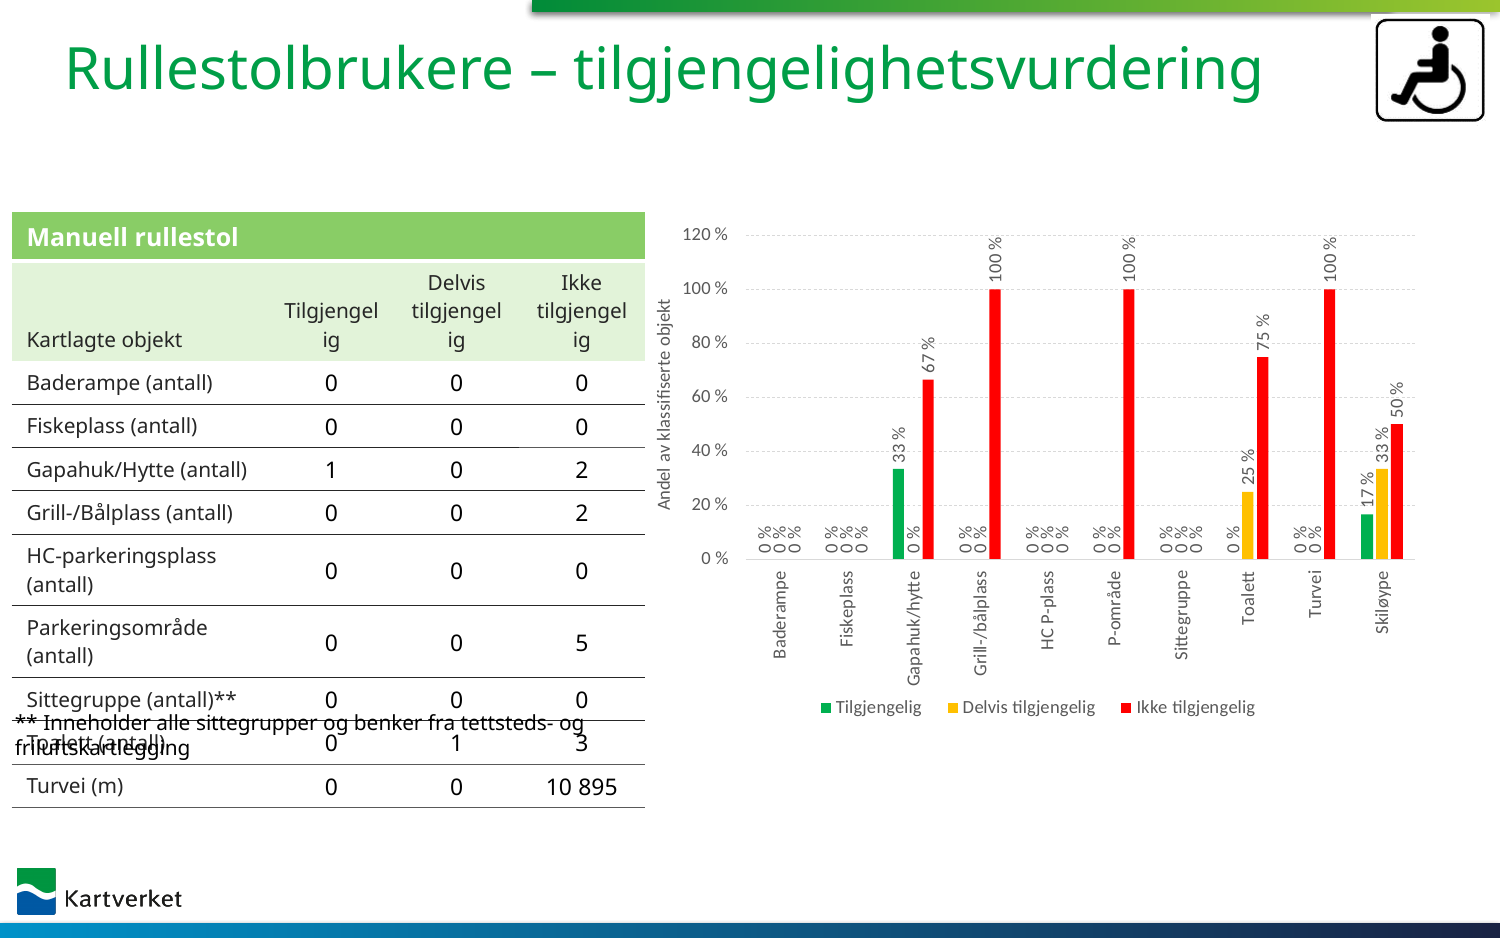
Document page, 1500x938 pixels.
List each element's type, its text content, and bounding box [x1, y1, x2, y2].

table_cell 1 [269, 448, 394, 490]
table_cell Grill-/Bålplass (antall) [12, 491, 269, 534]
table_cell 0 [394, 768, 519, 807]
table_cell 0 [394, 448, 519, 490]
table_cell 2 [519, 491, 638, 534]
table_cell Baderampe (antall) [12, 361, 269, 404]
table_cell Sittegruppe (antall)** [12, 678, 269, 702]
table_header Manuell rullestol [12, 212, 645, 259]
table_cell 0 [269, 768, 394, 807]
table_cell 0 [519, 405, 638, 447]
table_cell 0 [269, 405, 394, 447]
table_cell Kartlagte objekt [12, 263, 269, 361]
table_cell Gapahuk/Hytte (antall) [12, 448, 269, 490]
table_cell 0 [394, 606, 519, 677]
picture [1371, 13, 1491, 127]
table_cell 0 [519, 678, 638, 702]
text_box Rullestolbrukere – tilgjengelighetsvurdering [49, 12, 1372, 109]
table_cell 0 [394, 361, 519, 404]
table_cell 0 [269, 678, 394, 702]
table_cell 2 [519, 448, 638, 490]
table_cell Delvis tilgjengelig [394, 263, 519, 361]
table_cell 0 [269, 361, 394, 404]
table_cell Tilgjengelig [269, 263, 394, 361]
table_cell Turvei (m) [12, 768, 269, 807]
table_cell 0 [269, 535, 394, 605]
table_cell 0 [269, 491, 394, 534]
text_box ** Inneholder alle sittegrupper og benker fra tettsteds- og friluftskartlegging [0, 702, 745, 768]
table_cell 0 [394, 678, 519, 702]
table_cell 0 [394, 405, 519, 447]
table_cell 0 [269, 606, 394, 677]
table_cell 5 [519, 606, 638, 677]
table_cell 0 [519, 535, 638, 605]
table_cell 10 895 [519, 768, 645, 807]
table_cell Fiskeplass (antall) [12, 405, 269, 447]
table_cell Ikke tilgjengelig [519, 263, 638, 361]
table_cell 0 [519, 361, 638, 404]
picture [643, 218, 1426, 728]
table_cell 0 [394, 491, 519, 534]
table_cell Parkeringsområde (antall) [12, 606, 269, 677]
table_cell HC-parkeringsplass (antall) [12, 535, 269, 605]
table_cell 0 [394, 535, 519, 605]
